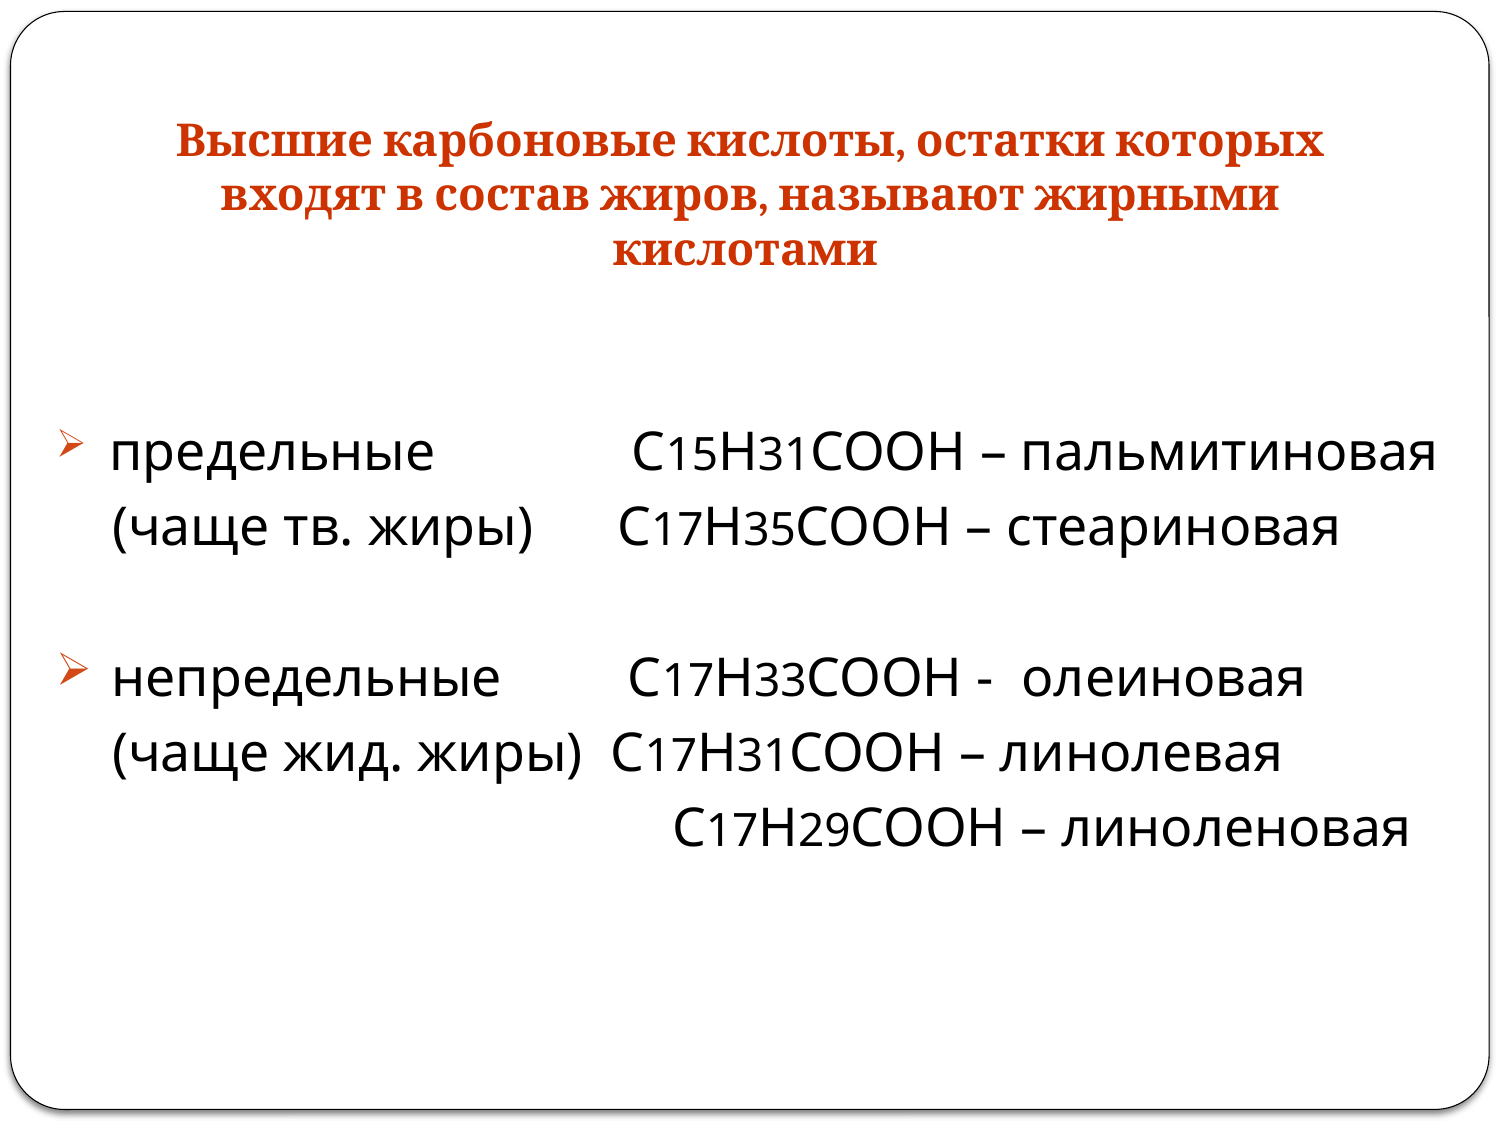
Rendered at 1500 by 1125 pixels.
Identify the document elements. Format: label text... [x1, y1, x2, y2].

title Высшие карбоновые кислоты, остатки которых входят в состав жиров, называют жирными кислотами [112, 101, 1388, 290]
list предельные С15Н31СООН – пальмитиновая (чаще тв. жиры) С17Н35СООН – стеариновая непредельные С17Н33СООН - олеиновая (чаще жид. жиры) С17Н31СООН – линолевая С17Н29СООН – линоленовая [41, 408, 1459, 929]
